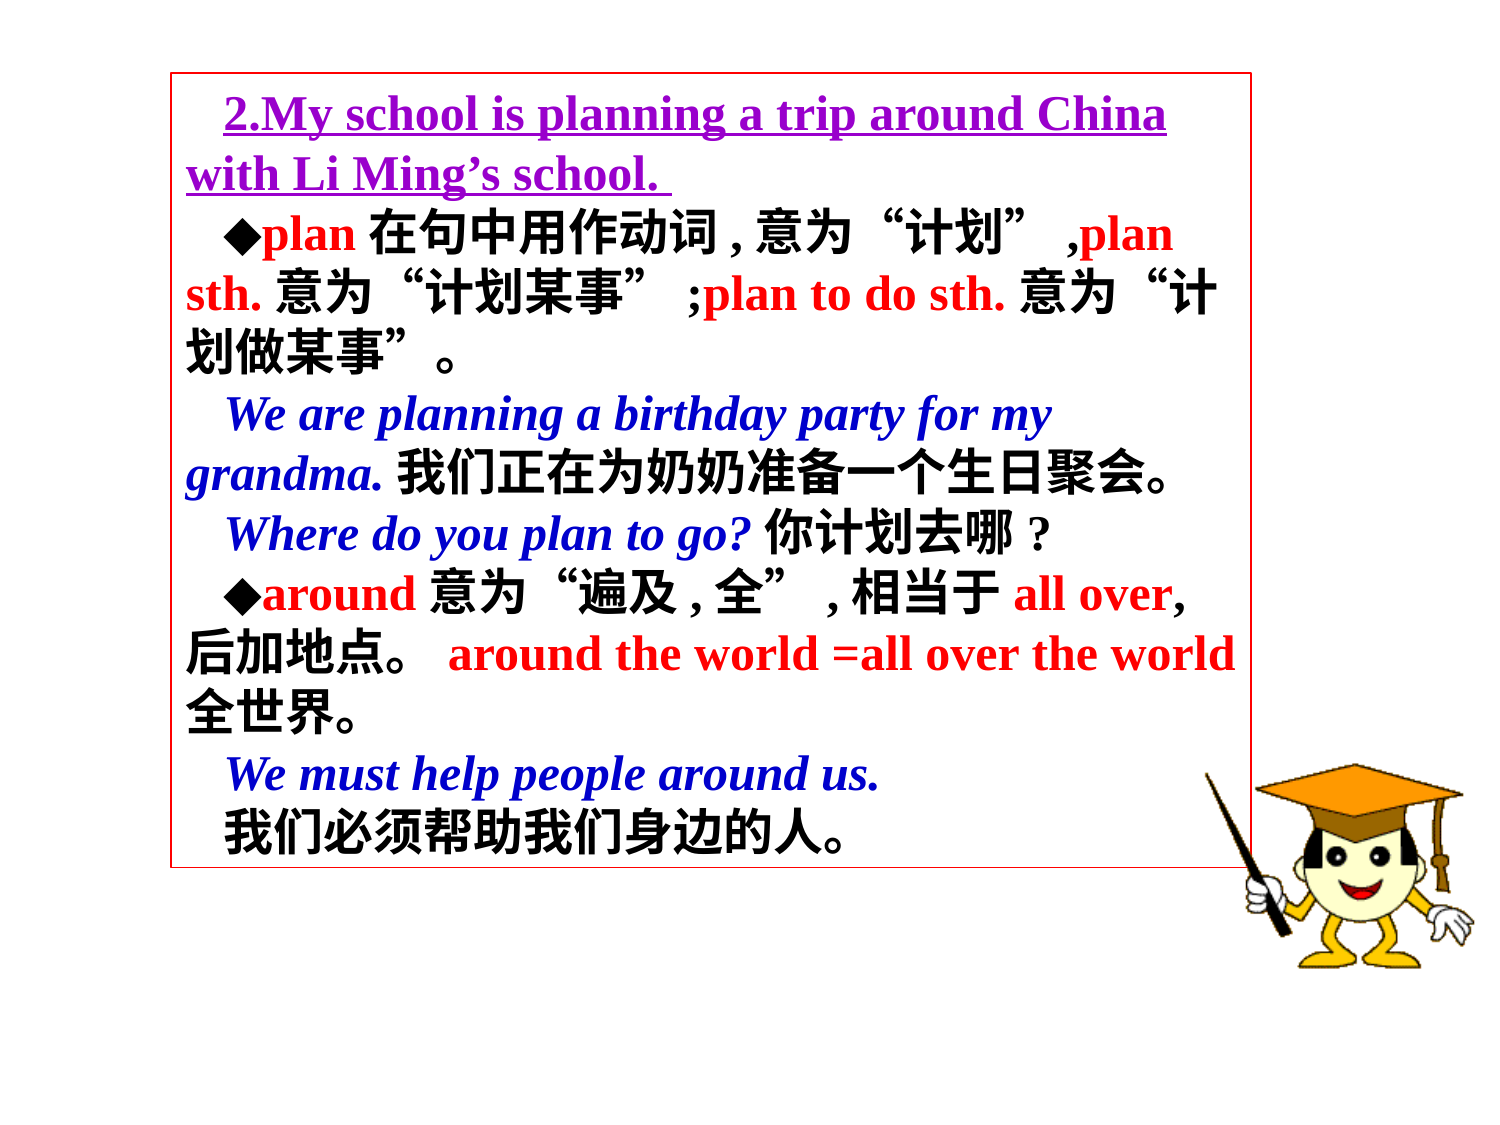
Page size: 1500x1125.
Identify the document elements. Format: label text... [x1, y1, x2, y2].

text_box 2.My school is planning a trip around China with Li Ming’s school. ◆plan在句中用作动词,意为“计划”,plan sth.意为“计划某事”;plan to do sth.意为“计划做某事”。 We are planning a birthday party for my grandma.我们正在为奶奶准备一个生日聚会。 Where do you plan to go?你计划去哪? ◆around意为“遍及,全”,相当于all over, 后加地点。around the world =all over the world全世界。 We must help people around us. 我们必须帮助我们身边的人。 [171, 72, 1251, 868]
picture [1185, 748, 1499, 984]
